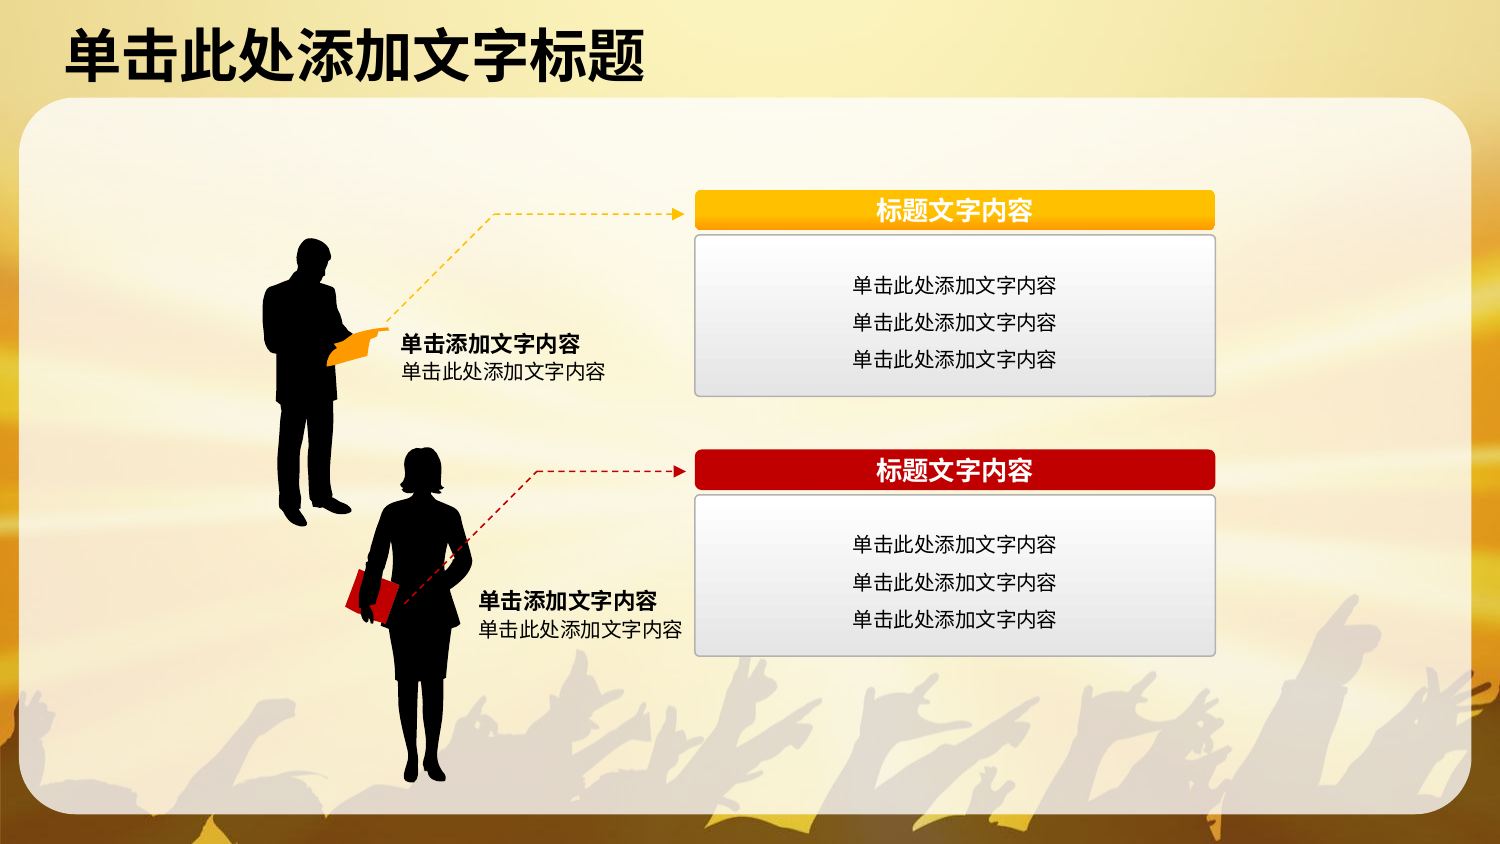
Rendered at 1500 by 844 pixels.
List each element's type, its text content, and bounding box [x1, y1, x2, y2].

text_box 标题文字内容 [694, 449, 1216, 491]
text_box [385, 322, 627, 392]
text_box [345, 444, 473, 784]
picture [0, 0, 1500, 844]
text_box [670, 465, 686, 478]
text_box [262, 237, 390, 527]
text_box 单击此处添加文字内容 单击此处添加文字内容 单击此处添加文字内容 [694, 494, 1216, 657]
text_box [462, 579, 704, 650]
text_box 标题文字内容 [694, 189, 1216, 231]
text_box [672, 207, 685, 221]
text_box 单击此处添加文字内容 单击此处添加文字内容 单击此处添加文字内容 [694, 234, 1216, 397]
